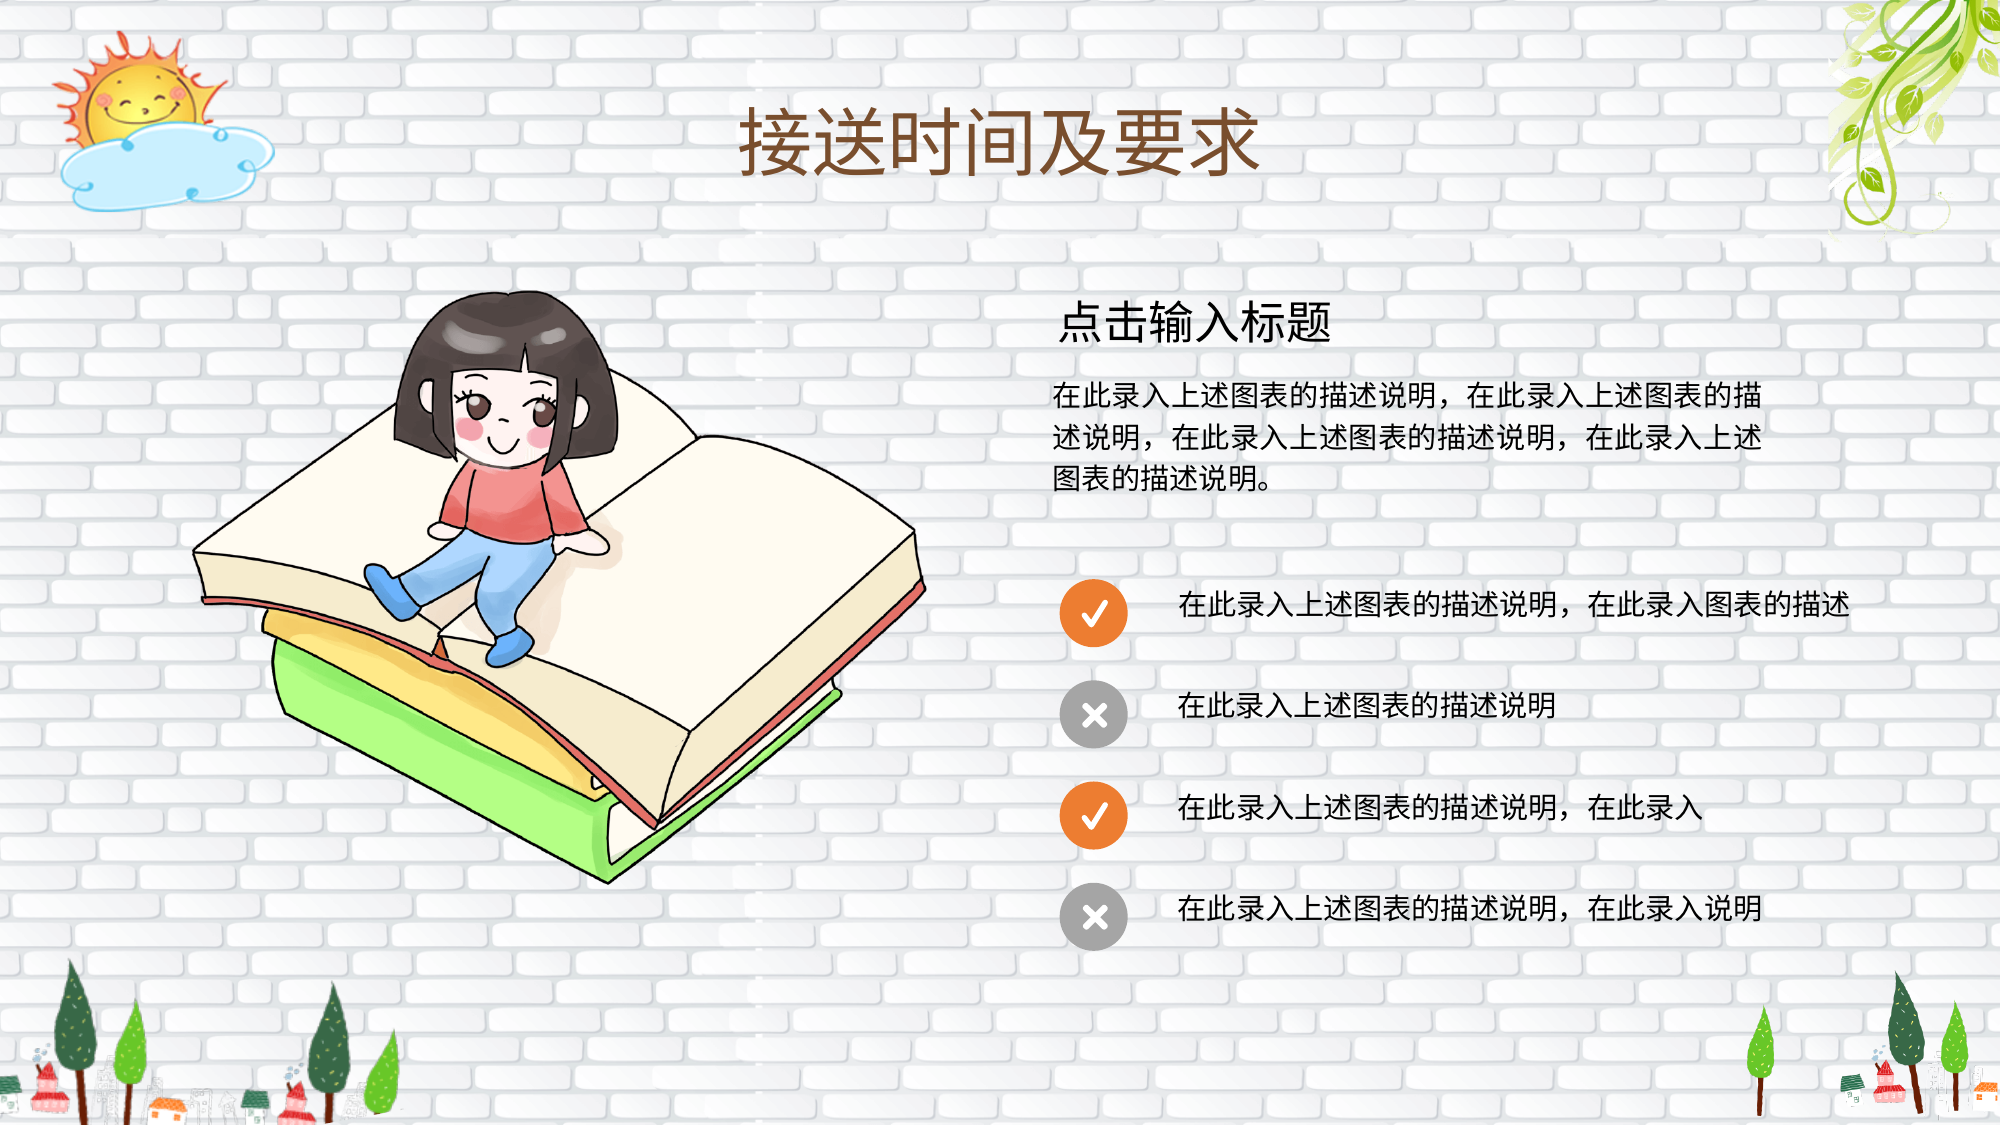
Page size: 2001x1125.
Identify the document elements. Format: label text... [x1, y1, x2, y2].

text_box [1287, 680, 1574, 749]
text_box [1287, 286, 1775, 506]
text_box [1287, 579, 1869, 648]
picture [0, 0, 2000, 1125]
text_box 接送时间及要求 [1287, 87, 1662, 193]
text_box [1287, 781, 1722, 850]
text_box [1287, 882, 1781, 951]
